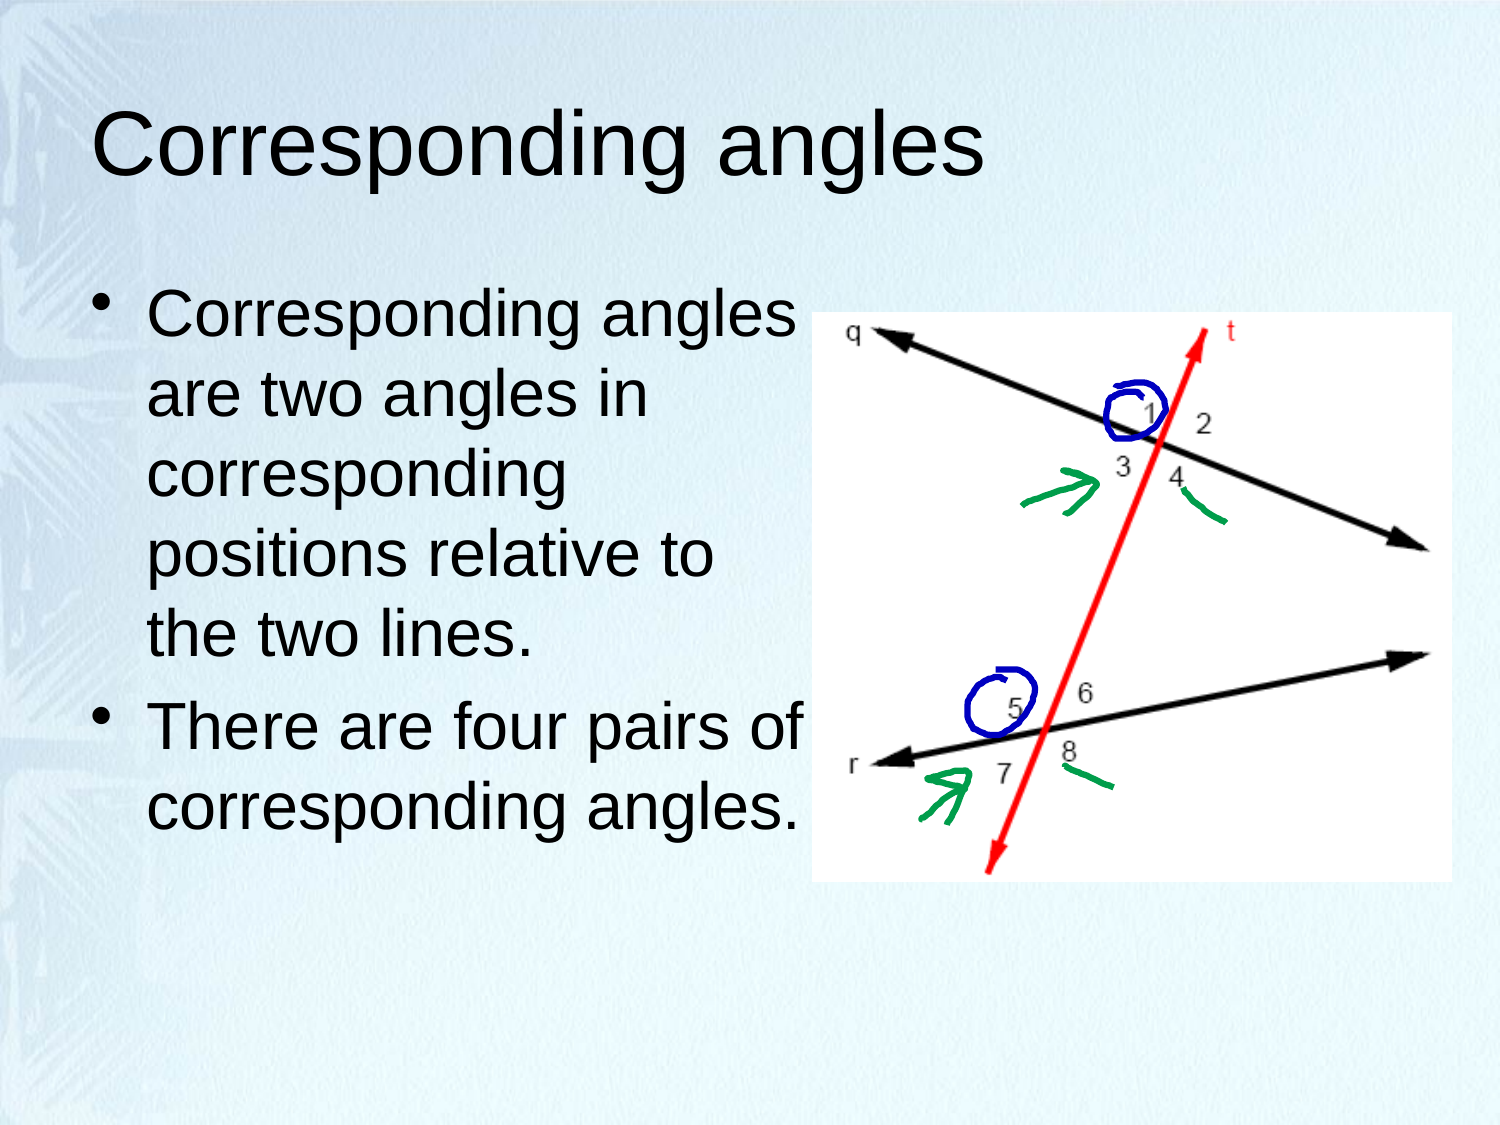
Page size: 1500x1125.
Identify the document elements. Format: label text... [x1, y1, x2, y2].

picture [0, 0, 1500, 1125]
title Corresponding angles [74, 44, 1426, 233]
list Corresponding angles are two angles in corresponding positions relative to the two lines. There are four pairs of corresponding angles. [74, 262, 838, 1013]
